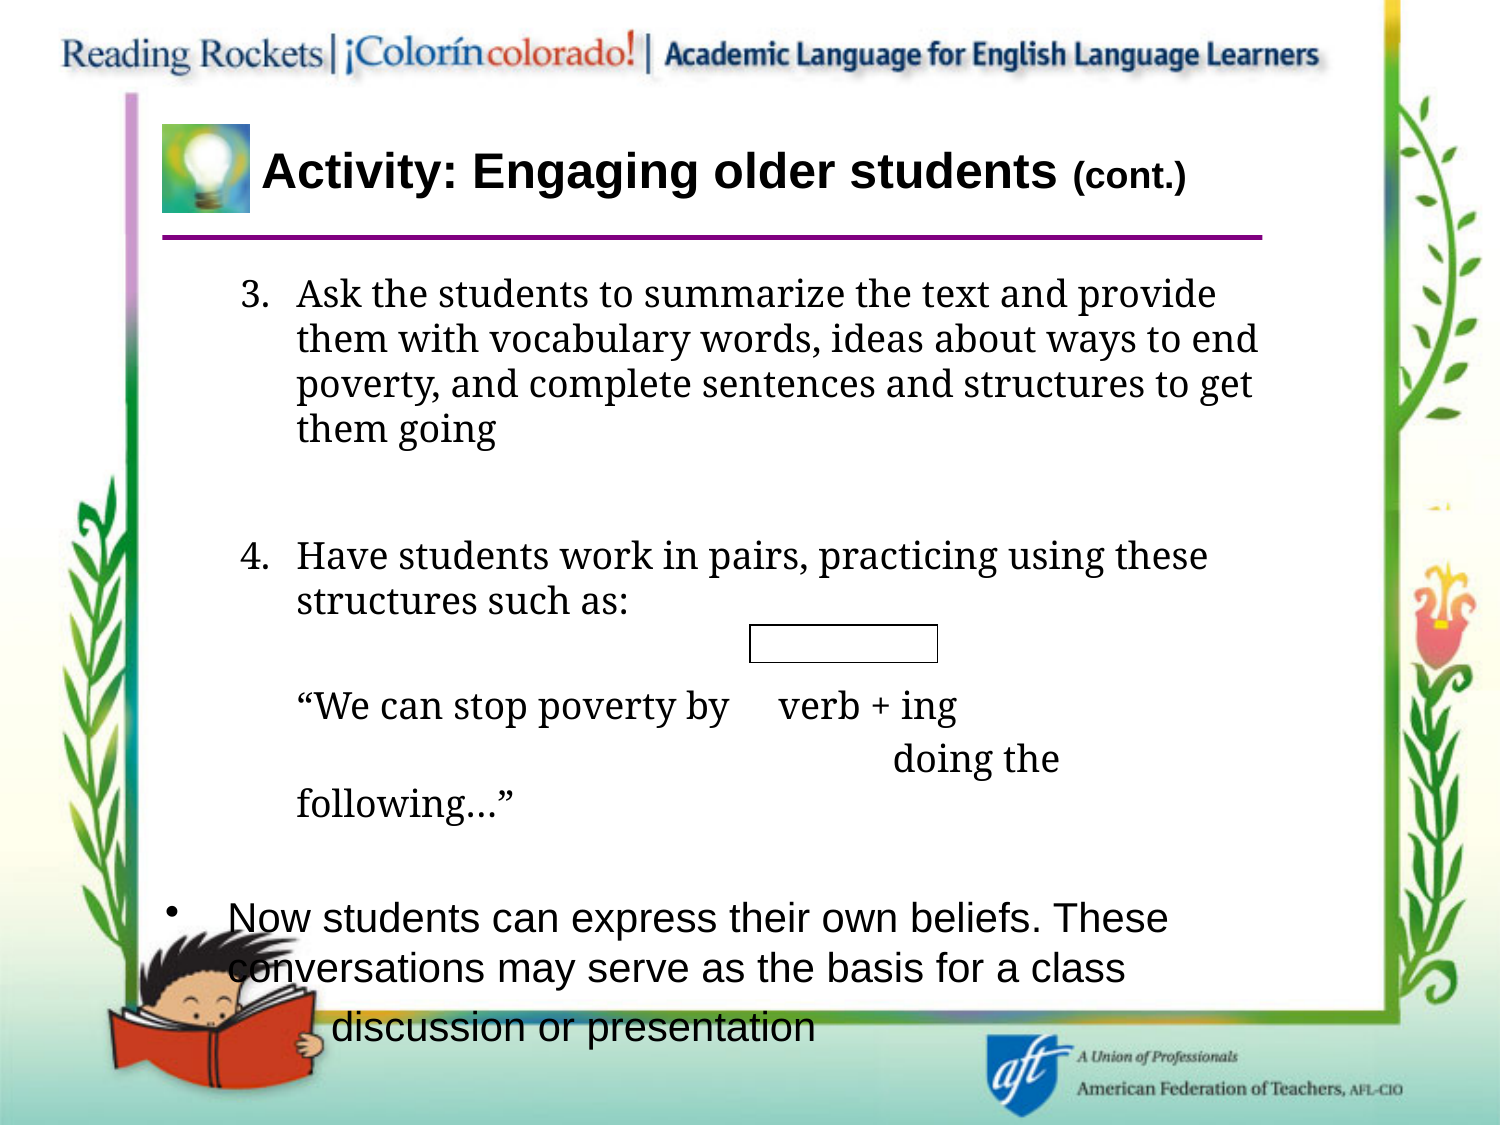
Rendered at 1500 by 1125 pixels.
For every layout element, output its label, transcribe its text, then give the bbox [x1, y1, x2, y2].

title Activity: Engaging older students (cont.) [245, 74, 1219, 262]
list Ask the students to summarize the text and provide them with vocabulary words, ideas about ways to end poverty, and complete sentences and structures to get them going Have students work in pairs, practicing using these structures such as: “We can stop poverty by verb + ing doing the following…” Now students can express their own beliefs. These conversations may serve as the basis for a class discussion or presentation [149, 262, 1292, 1006]
picture [0, 0, 1500, 1125]
text_box [750, 624, 938, 663]
